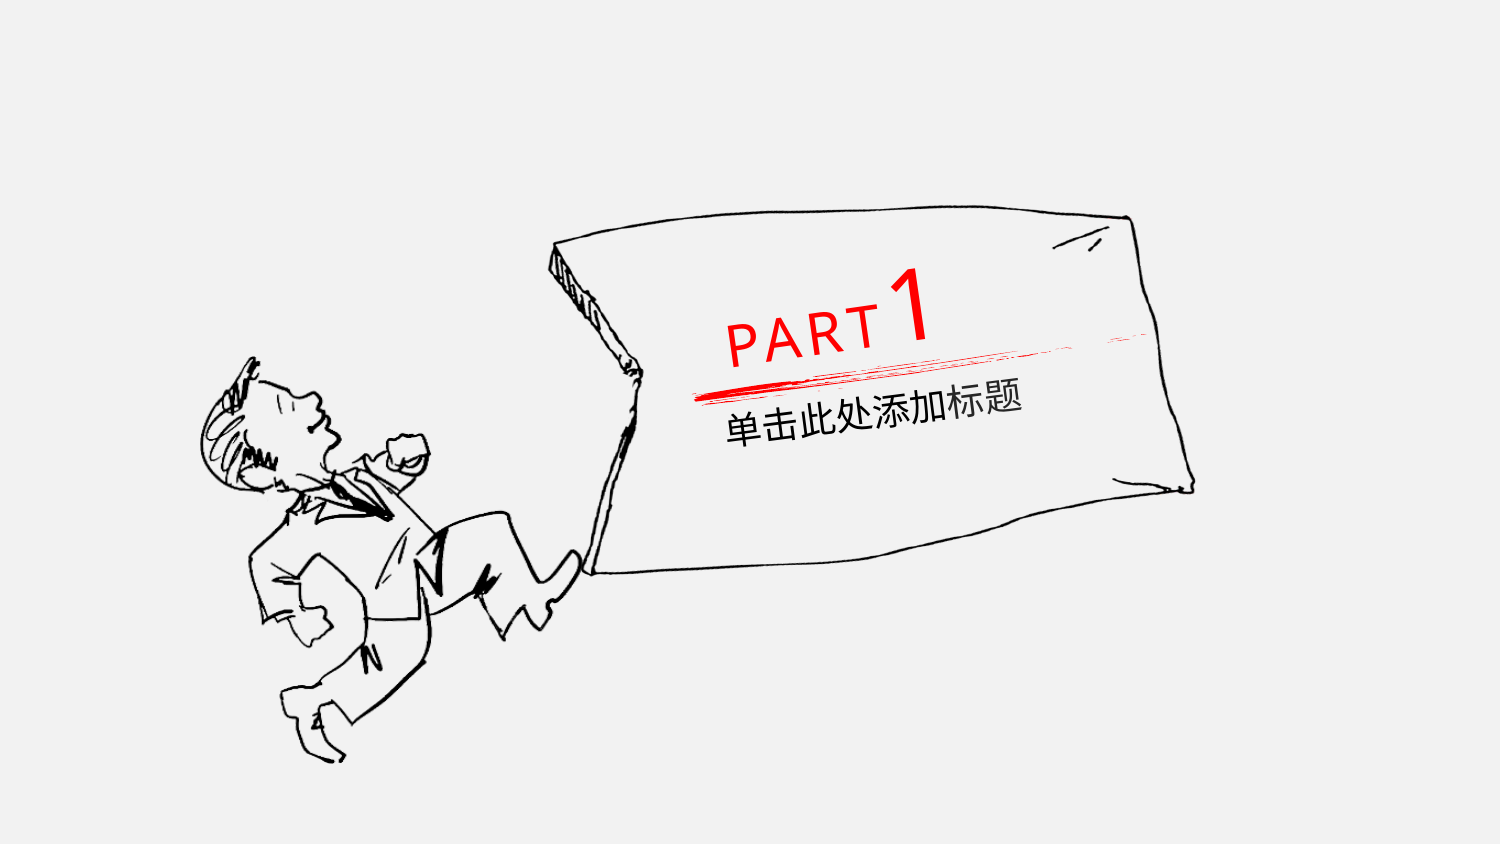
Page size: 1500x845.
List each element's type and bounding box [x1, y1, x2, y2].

picture [200, 122, 1241, 764]
text_box [689, 360, 1150, 380]
